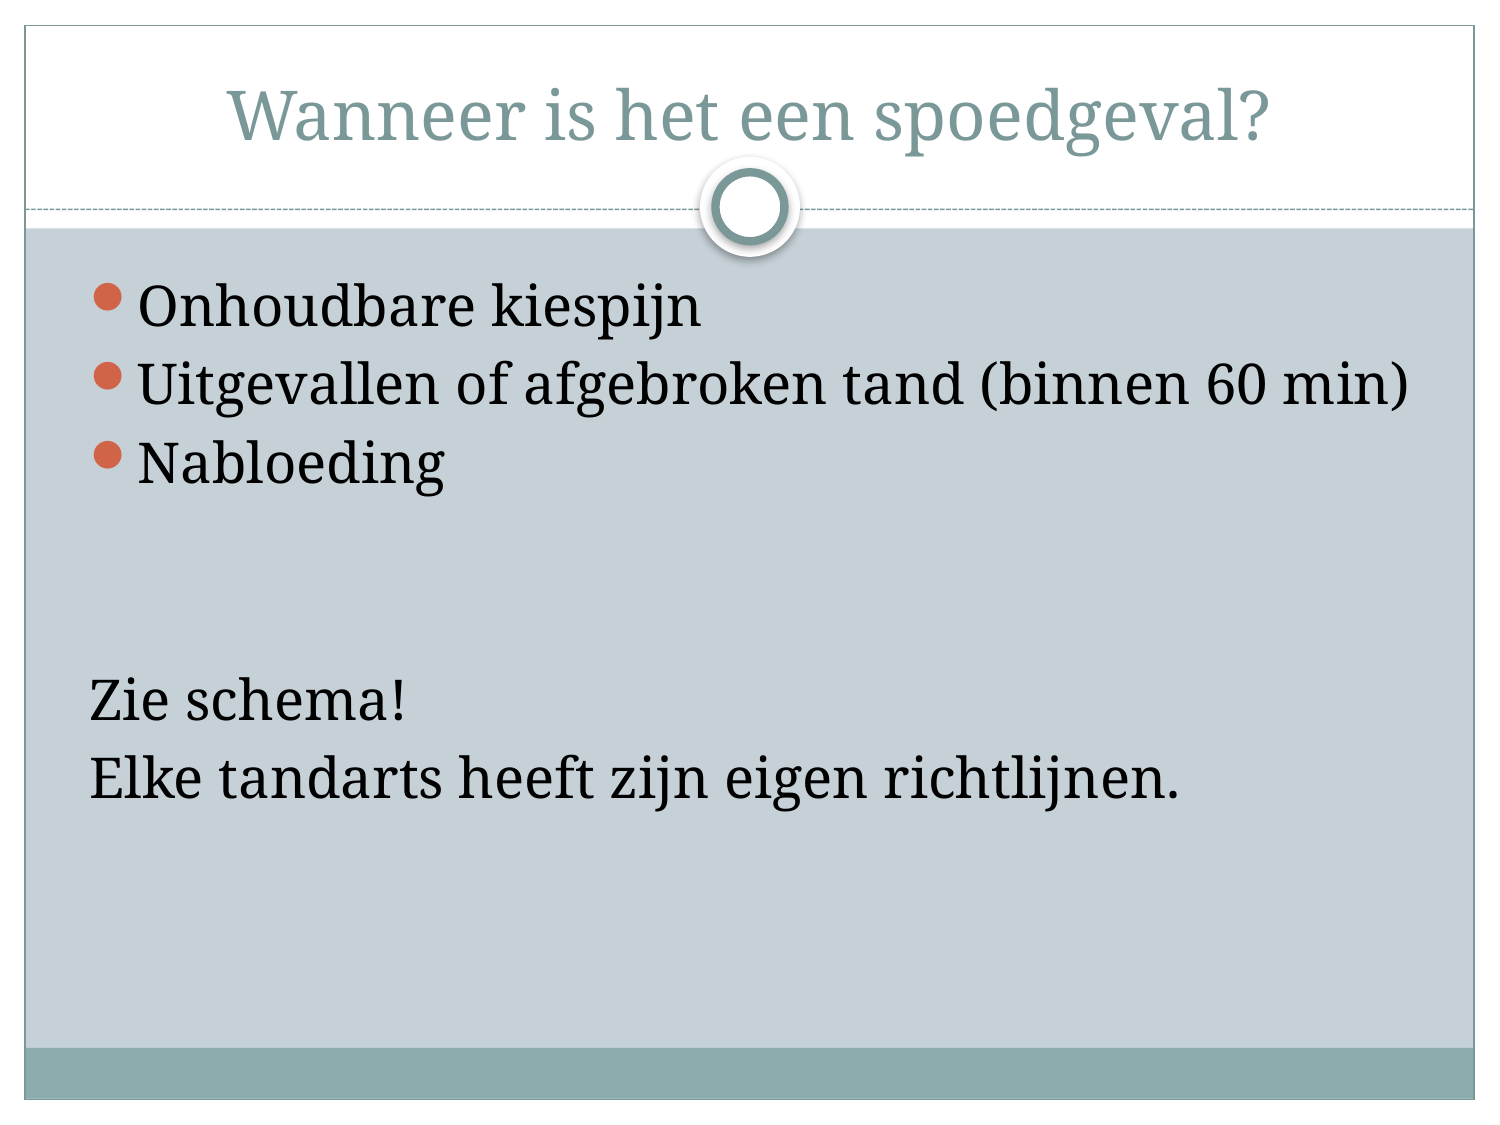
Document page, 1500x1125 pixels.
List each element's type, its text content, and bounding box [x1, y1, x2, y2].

list Onhoudbare kiespijn Uitgevallen of afgebroken tand (binnen 60 min) Nabloeding Zie schema! Elke tandarts heeft zijn eigen richtlijnen. [75, 262, 1500, 1005]
title Wanneer is het een spoedgeval? [49, 37, 1450, 162]
